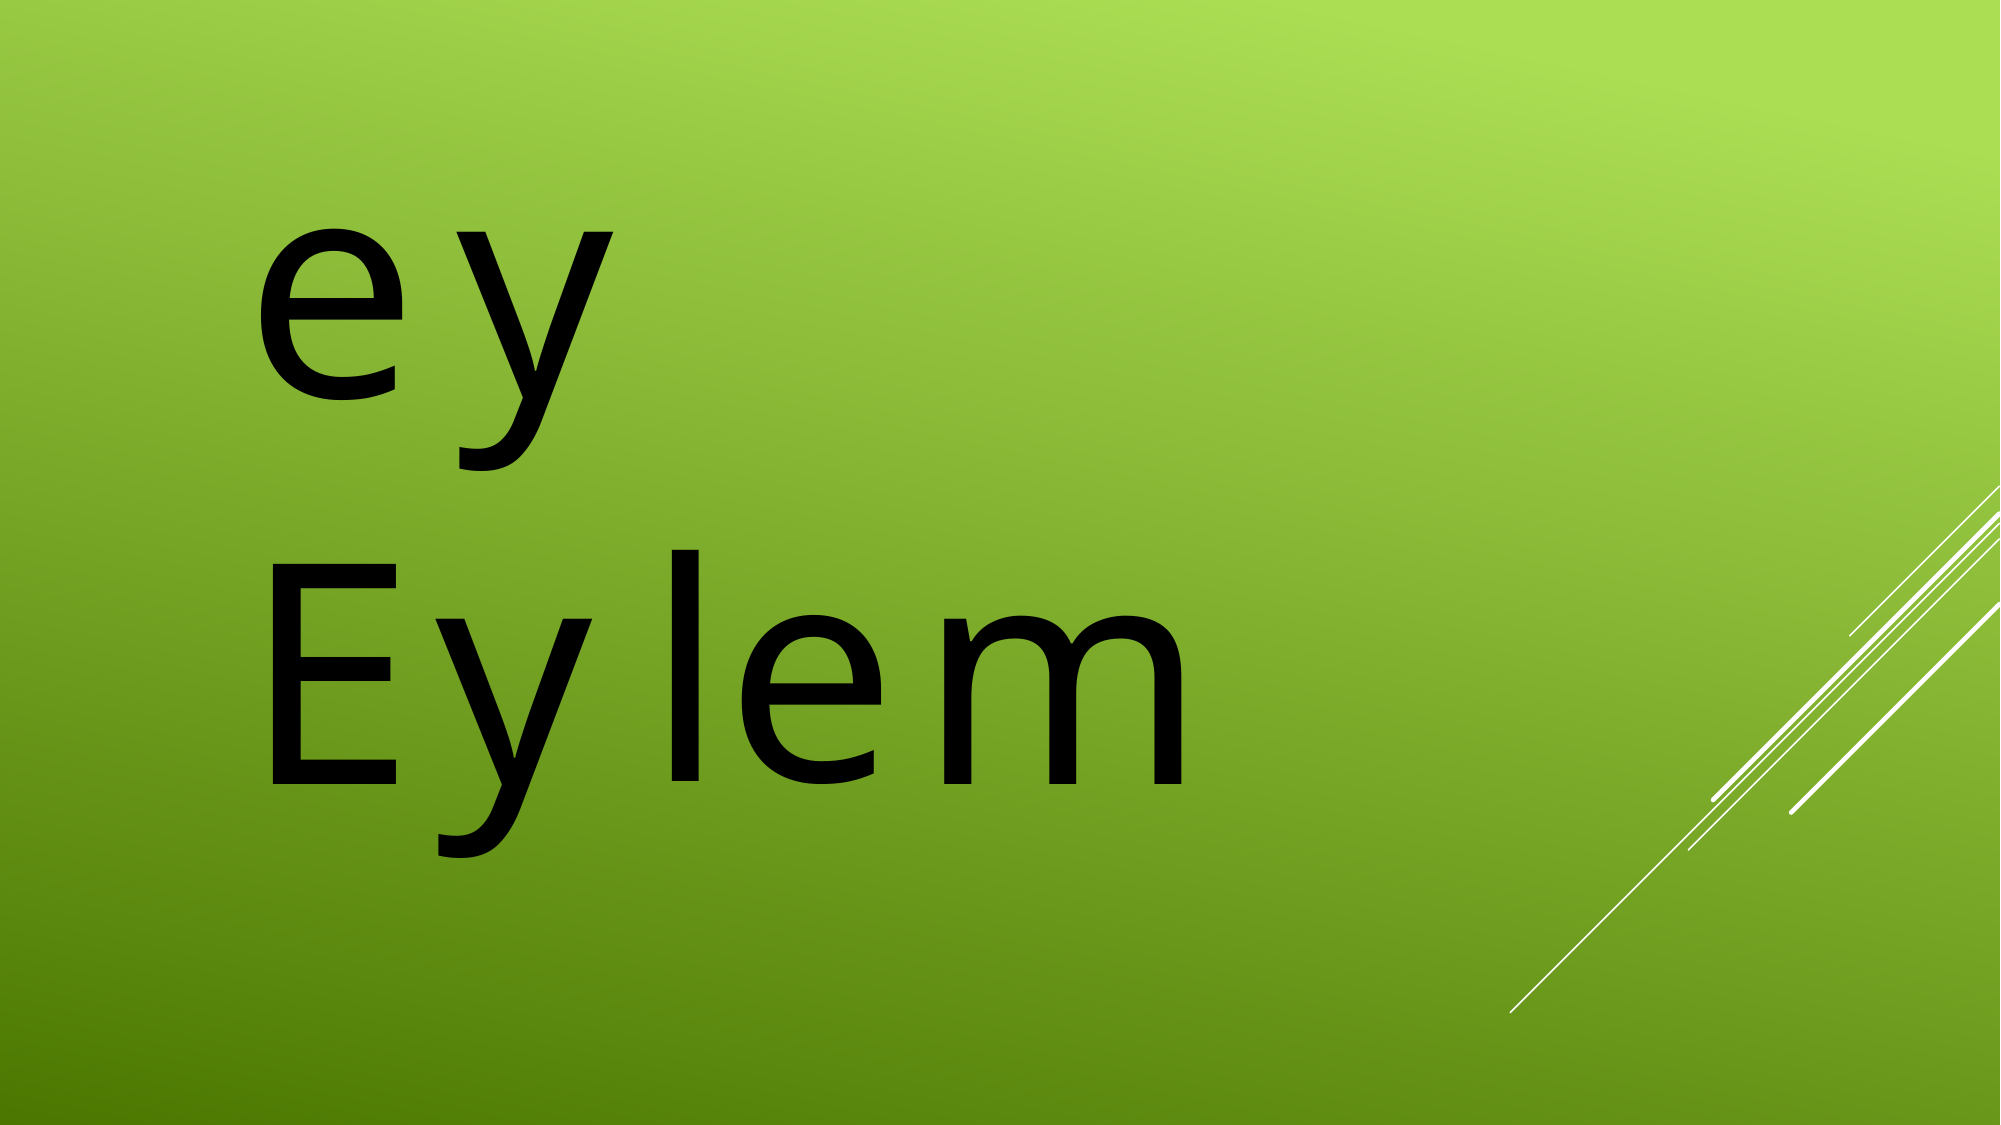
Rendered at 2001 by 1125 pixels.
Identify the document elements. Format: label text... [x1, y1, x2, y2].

text_box y [441, 81, 713, 468]
text_box e [229, 81, 441, 468]
text_box E [229, 468, 420, 854]
text_box le [631, 467, 964, 853]
text_box y [420, 468, 693, 854]
text_box m [903, 468, 1176, 854]
